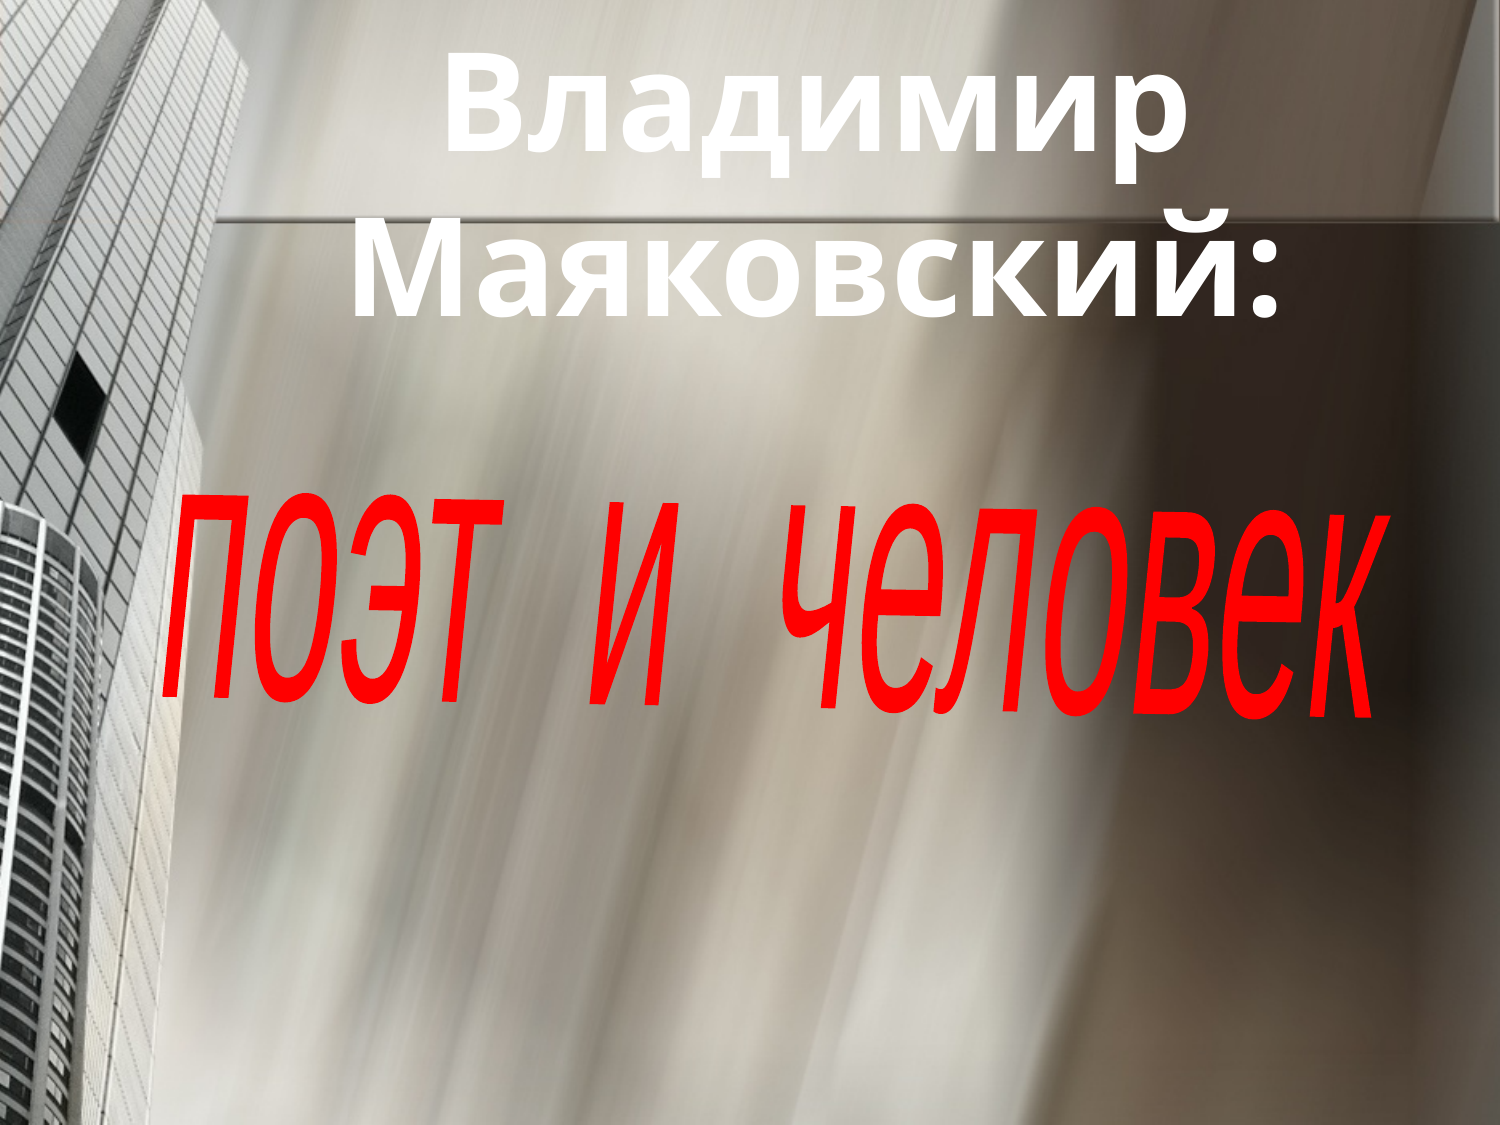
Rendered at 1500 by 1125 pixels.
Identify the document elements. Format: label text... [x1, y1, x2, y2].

picture [0, 0, 1500, 1125]
title Владимир Маяковский: [128, 81, 1500, 352]
